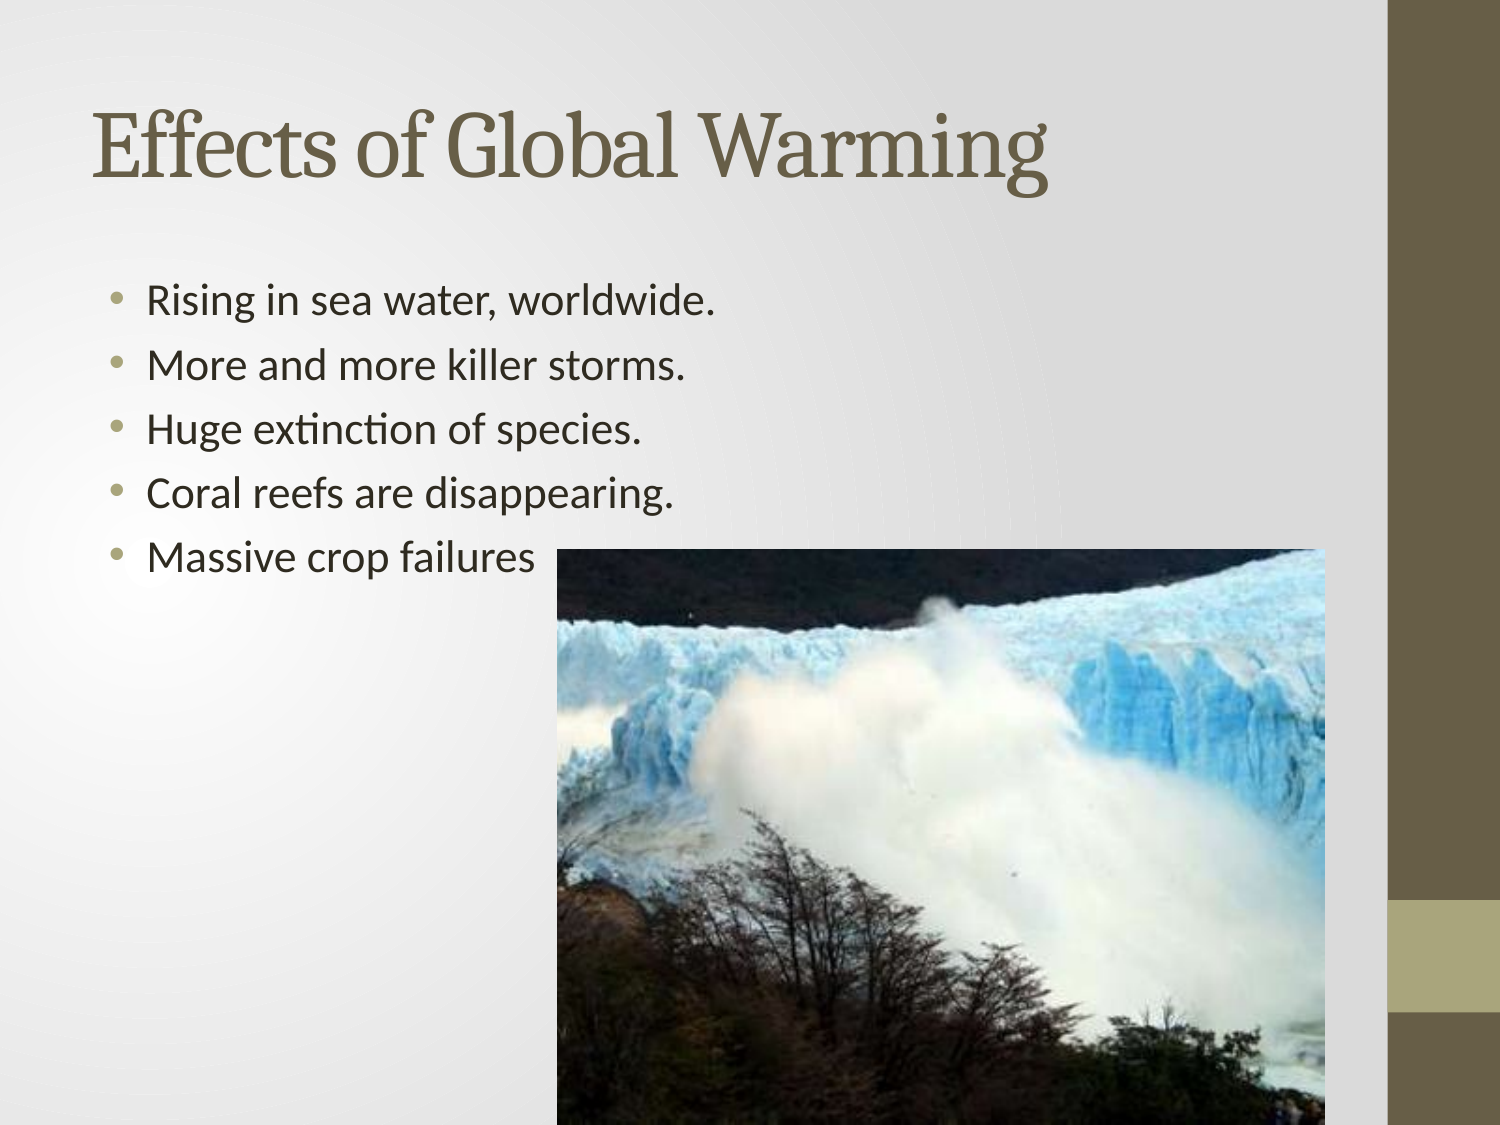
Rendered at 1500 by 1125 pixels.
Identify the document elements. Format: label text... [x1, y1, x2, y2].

picture [556, 549, 1326, 1125]
title Effects of Global Warming [75, 45, 1325, 233]
list Rising in sea water, worldwide. More and more killer storms. Huge extinction of species. Coral reefs are disappearing. Massive crop failures [75, 262, 1325, 1050]
